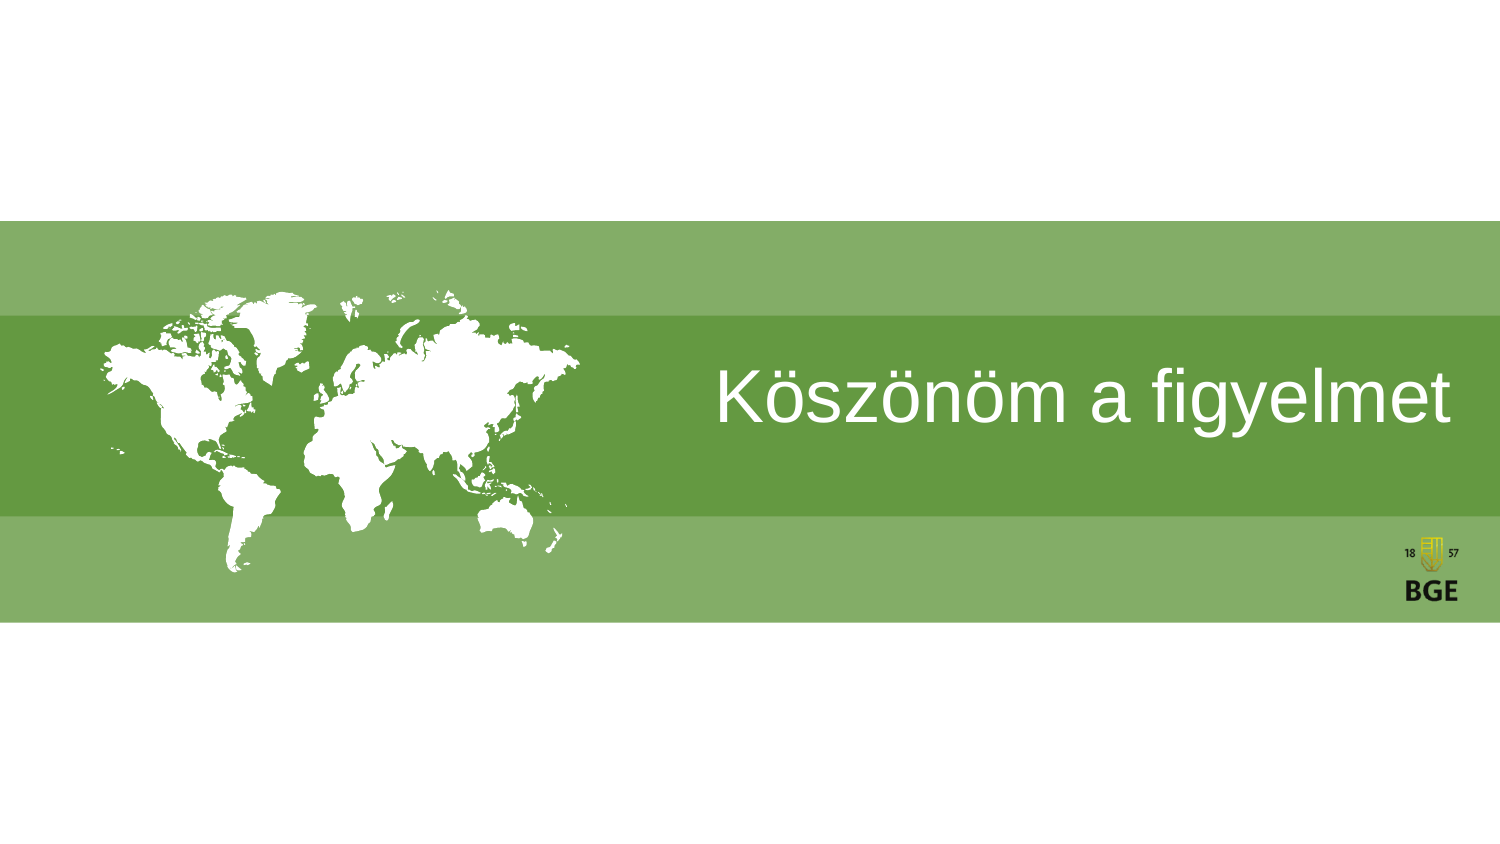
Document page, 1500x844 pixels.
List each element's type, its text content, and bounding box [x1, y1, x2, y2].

list Köszönöm a figyelmet [699, 353, 1500, 432]
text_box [100, 289, 581, 573]
picture [1394, 531, 1466, 608]
